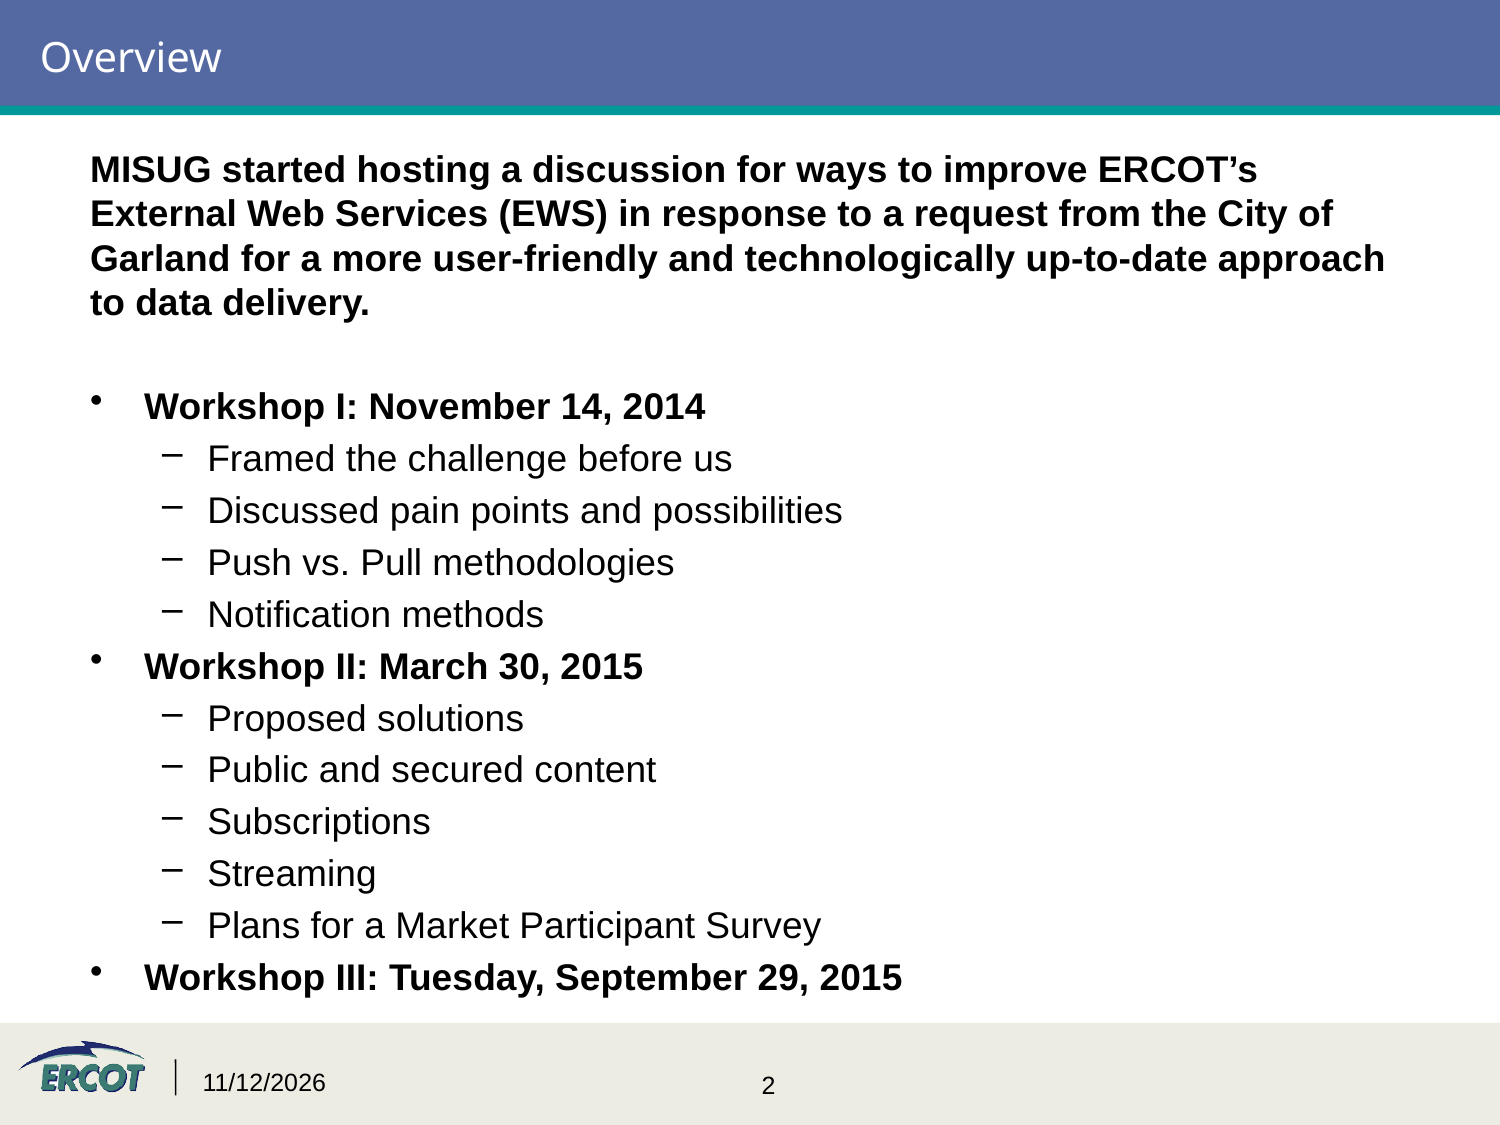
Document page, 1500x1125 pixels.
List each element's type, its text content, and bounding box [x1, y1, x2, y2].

title Overview [24, 0, 1450, 113]
list MISUG started hosting a discussion for ways to improve ERCOT’s External Web Services (EWS) in response to a request from the City of Garland for a more user-friendly and technologically up-to-date approach to data delivery. Workshop I: November 14, 2014 Framed the challenge before us Discussed pain points and possibilities Push vs. Pull methodologies Notification methods Workshop II: March 30, 2015 Proposed solutions Public and secured content Subscriptions Streaming Plans for a Market Participant Survey Workshop III: Tuesday, September 29, 2015 [75, 137, 1425, 1013]
picture [10, 1031, 151, 1111]
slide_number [187, 1059, 538, 1113]
